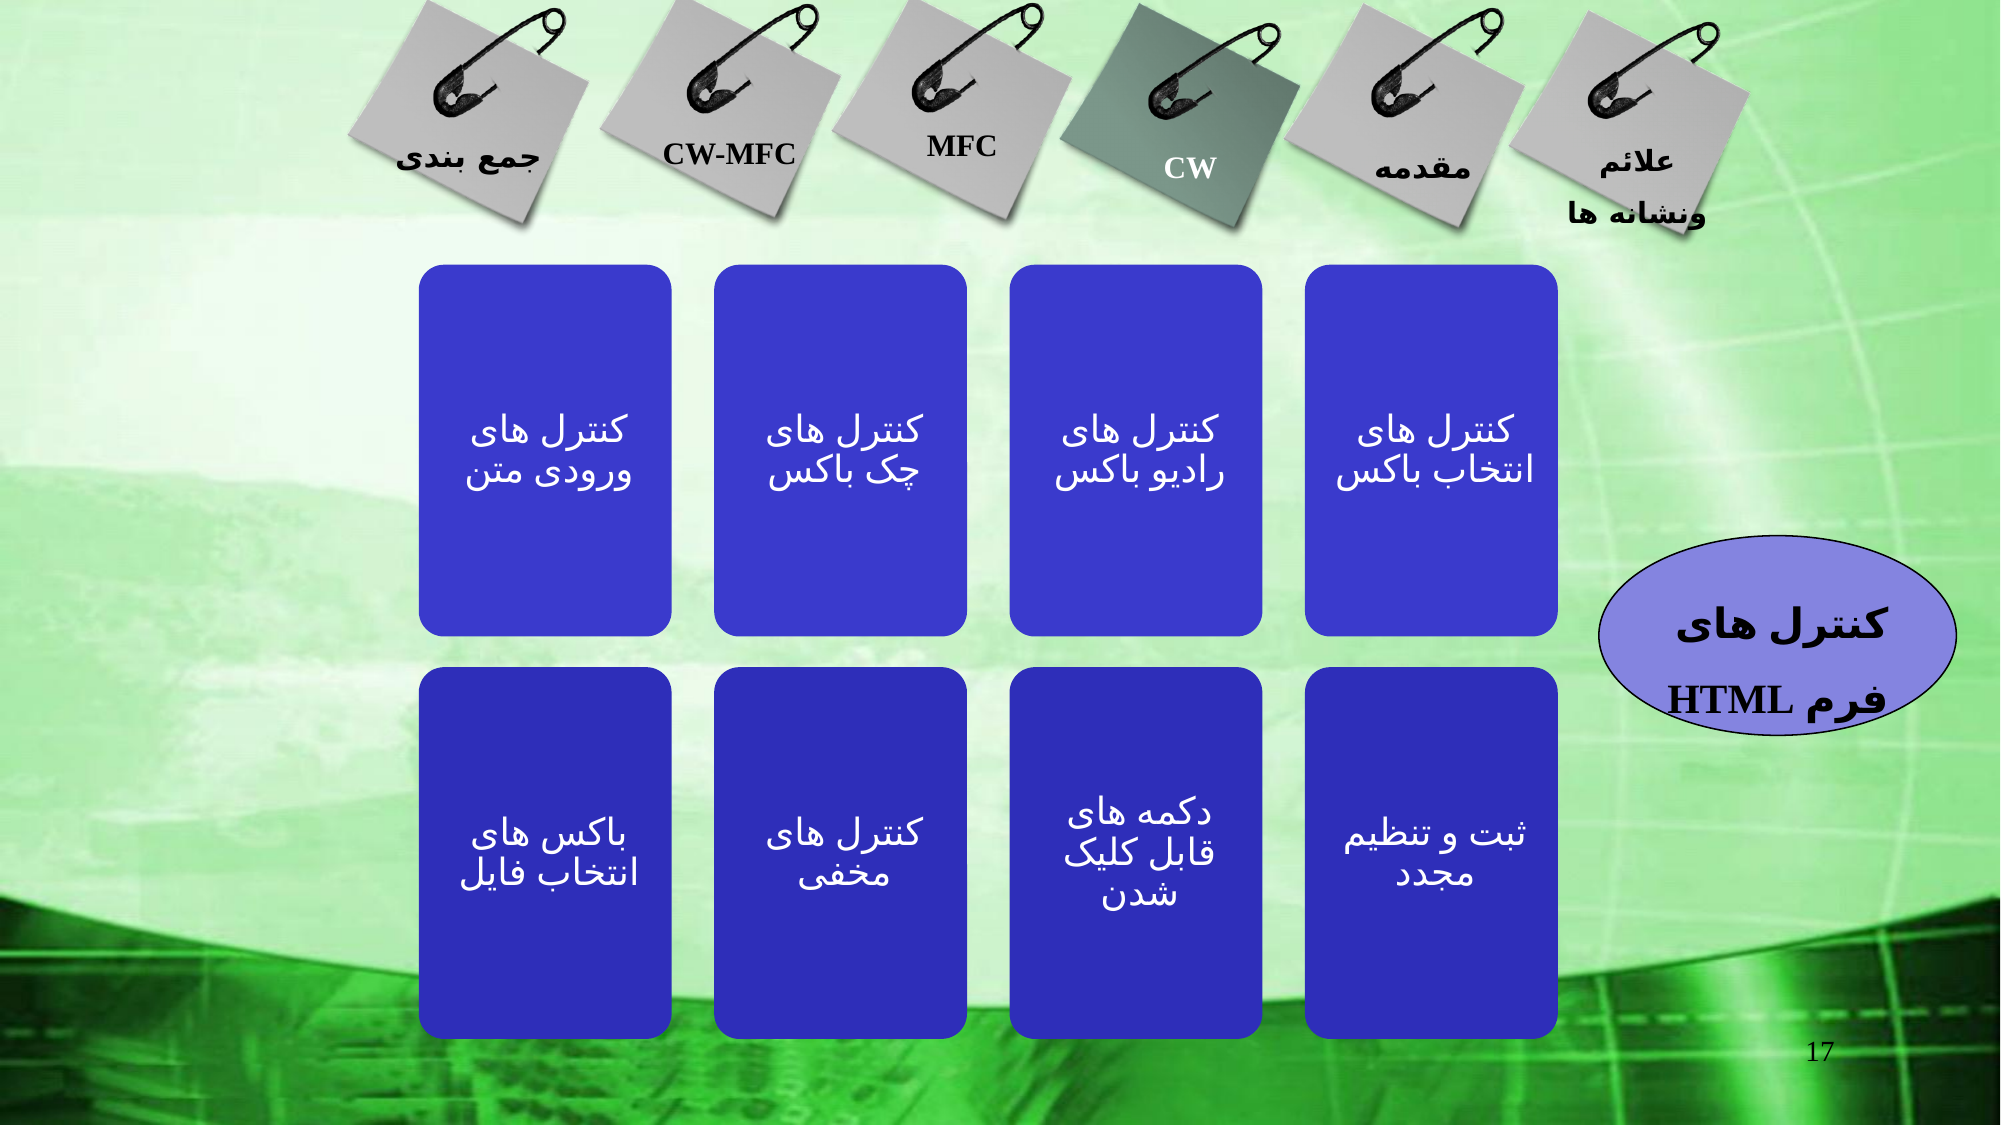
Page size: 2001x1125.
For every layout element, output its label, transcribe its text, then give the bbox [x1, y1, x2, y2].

slide_number 17 [1433, 1024, 1851, 1101]
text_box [418, 264, 1559, 1040]
text_box کنترل های فرم HTML [1598, 535, 1957, 736]
picture [0, 0, 2001, 1125]
